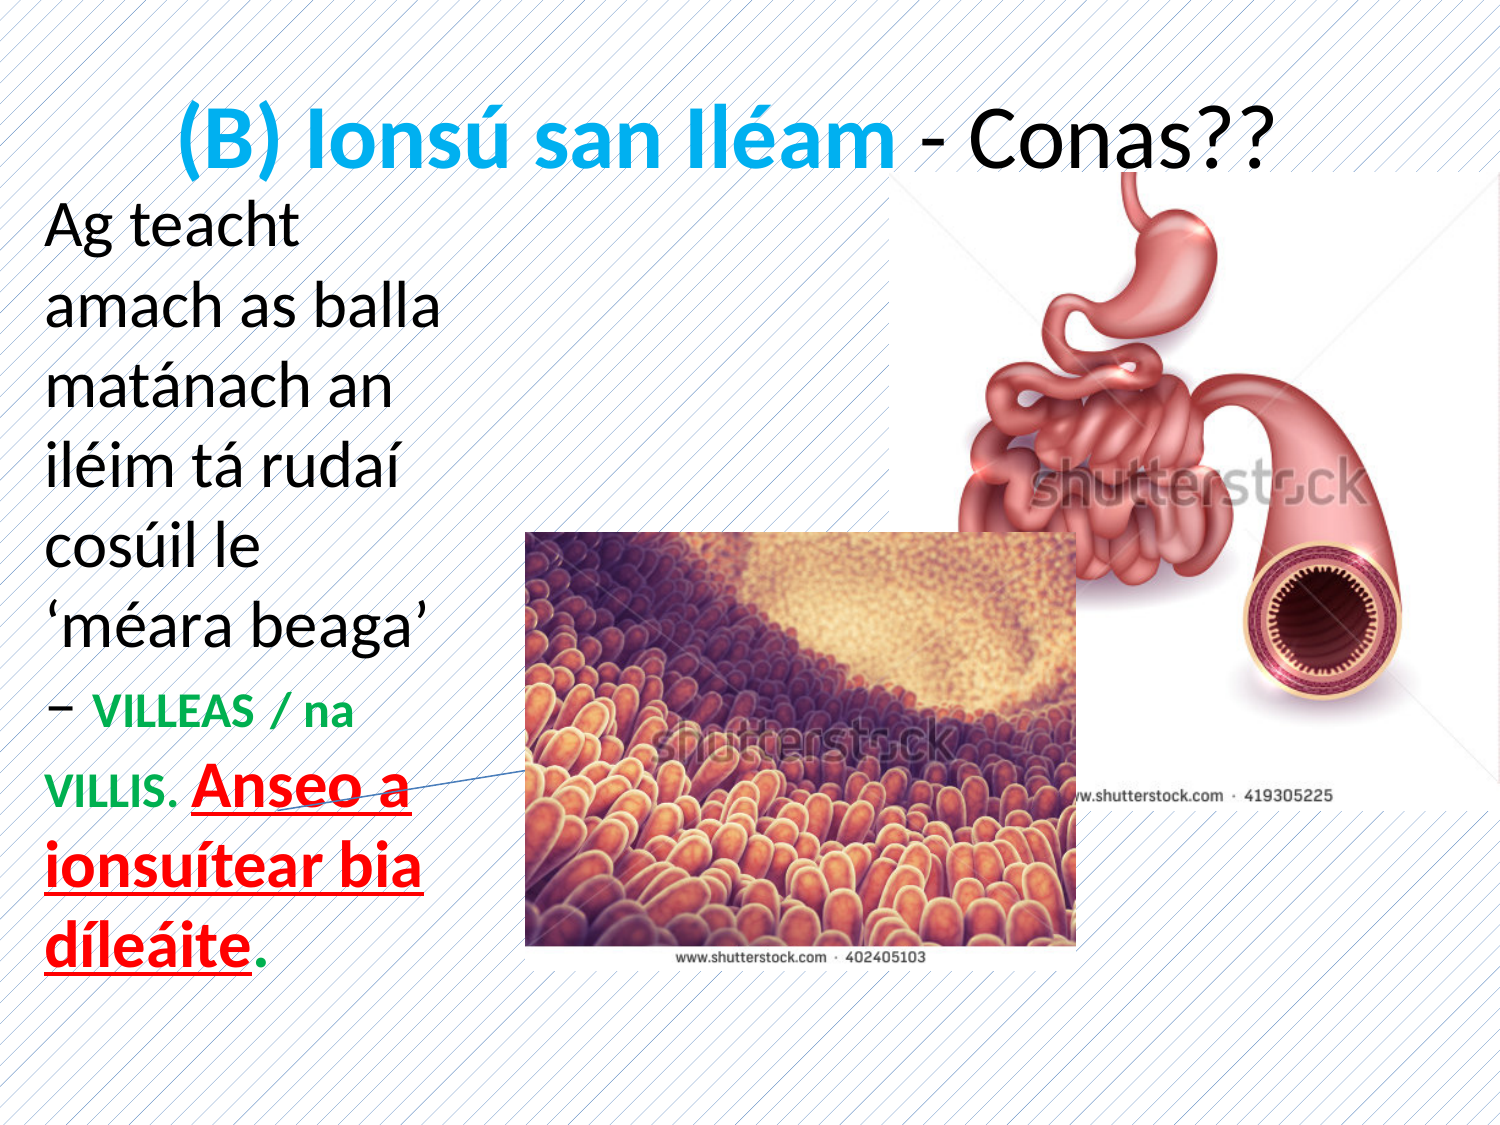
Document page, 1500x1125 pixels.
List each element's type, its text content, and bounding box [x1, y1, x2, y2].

title (B) Ionsú san Iléam - Conas?? [41, 50, 1414, 214]
picture [525, 172, 1500, 971]
list Ag teacht amach as balla matánach an iléim tá rudaí cosúil le ‘méara beaga’ – VILLEAS / na VILLIS. Anseo a ionsuítear bia díleáite. [29, 172, 467, 1016]
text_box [277, 751, 520, 811]
